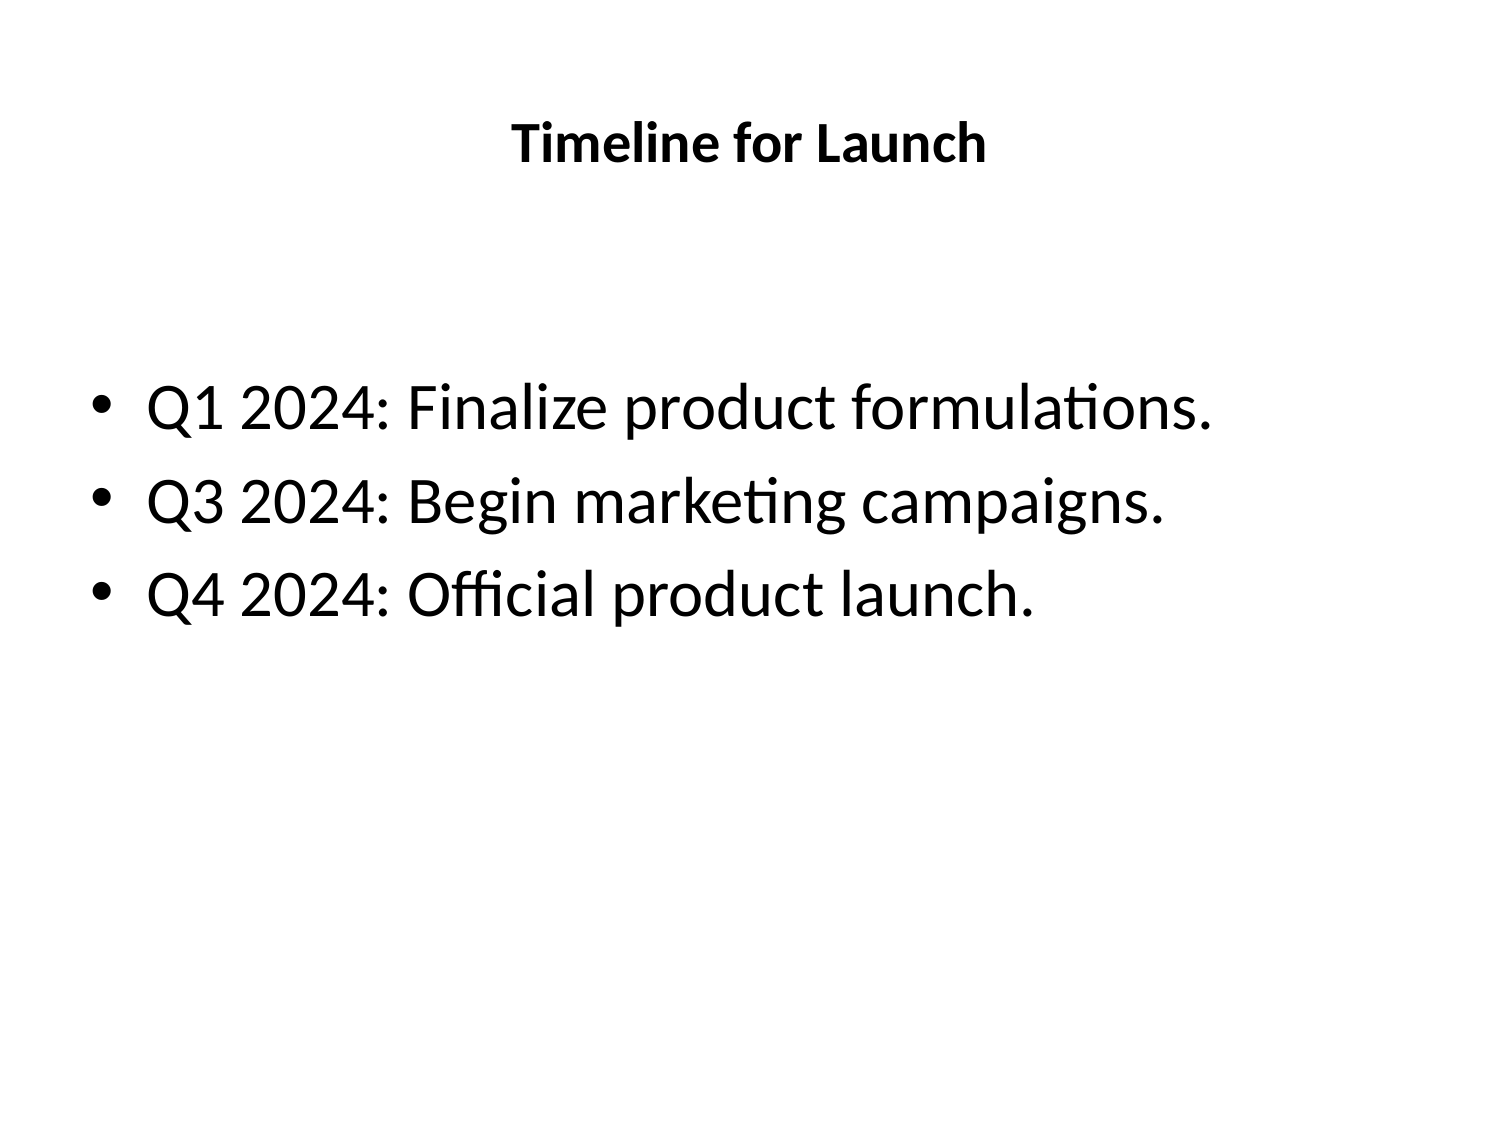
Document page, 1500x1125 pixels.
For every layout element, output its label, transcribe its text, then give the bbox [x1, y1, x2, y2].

title Timeline for Launch [75, 45, 1425, 233]
list Q1 2024: Finalize product formulations. Q3 2024: Begin marketing campaigns. Q4 2024: Official product launch. [75, 262, 1425, 1005]
